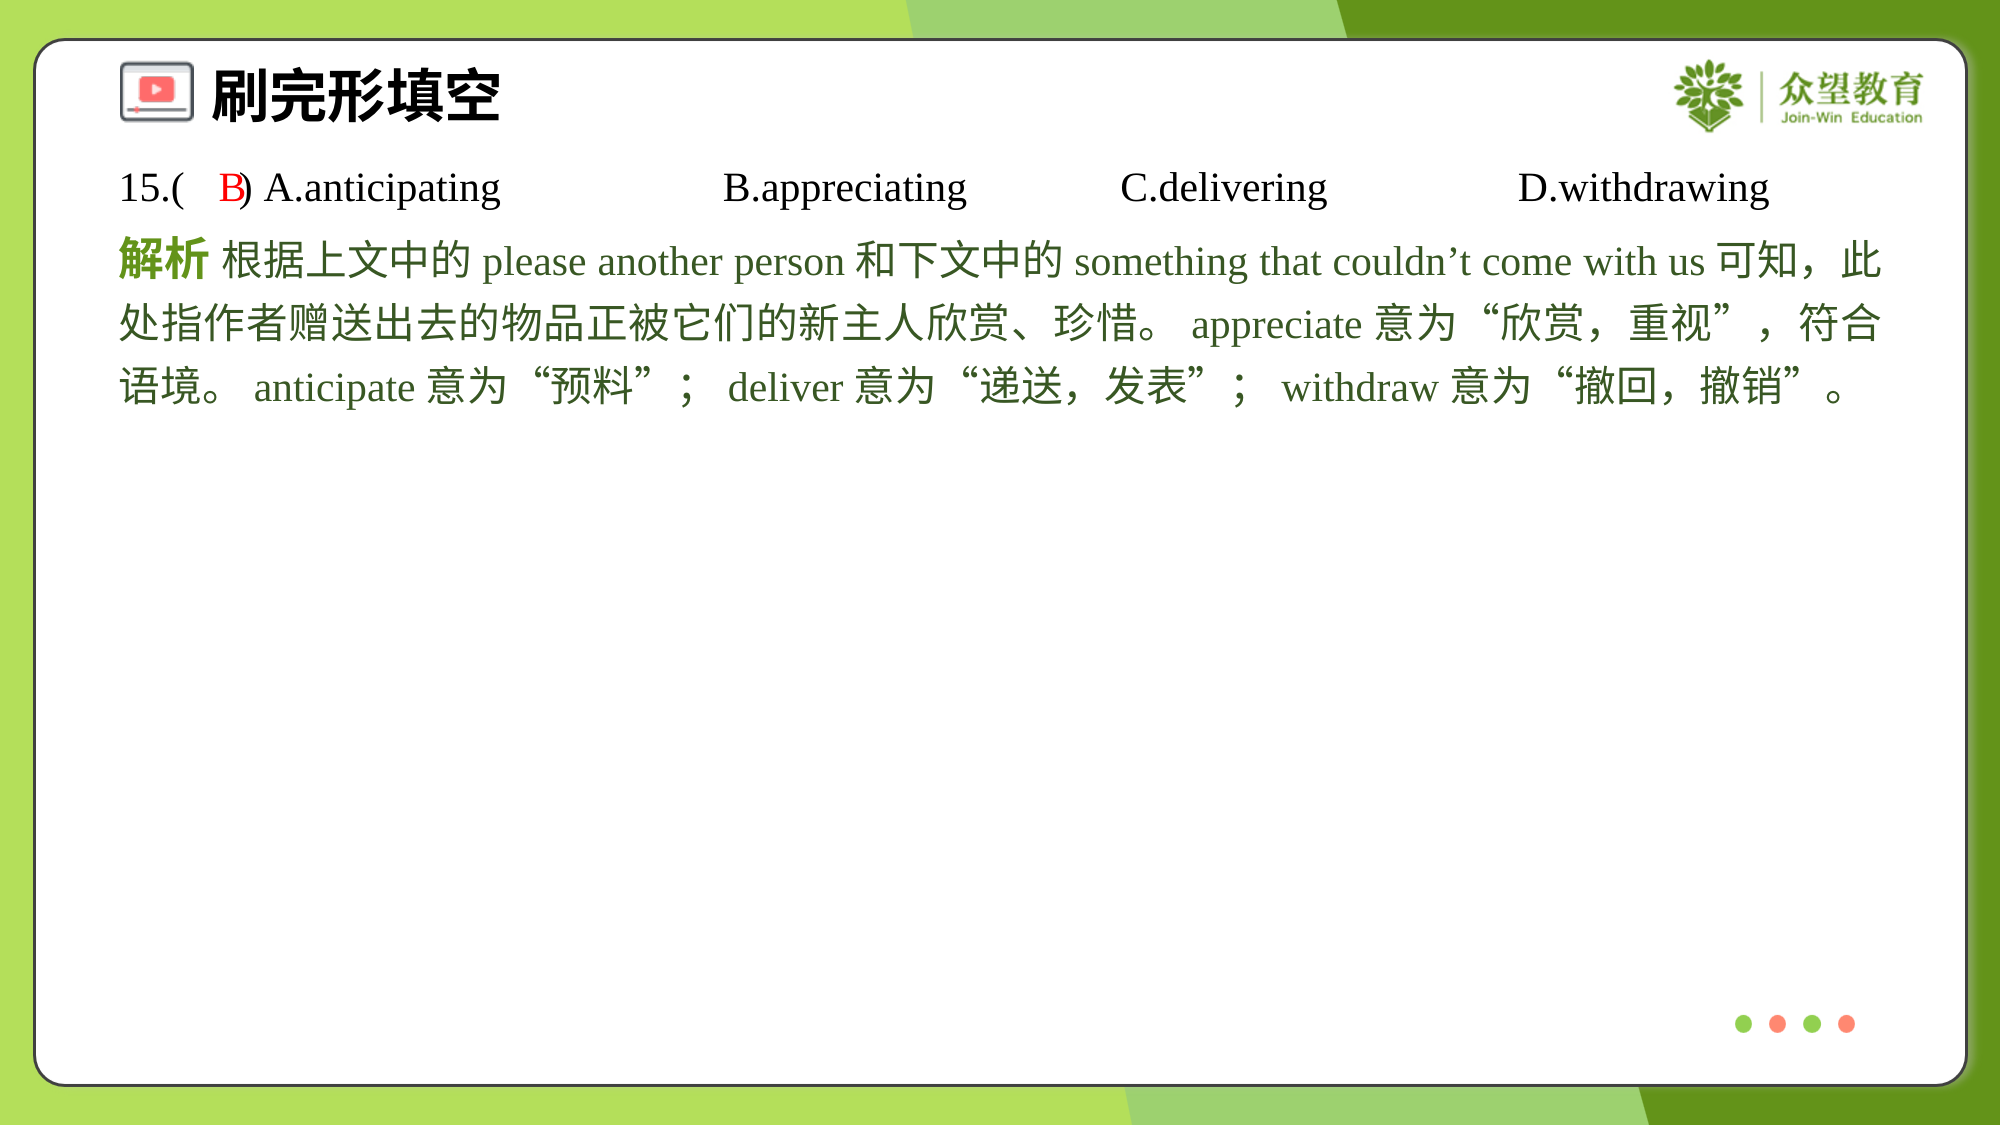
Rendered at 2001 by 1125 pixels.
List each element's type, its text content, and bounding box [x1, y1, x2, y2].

text_box 15.( ) A.anticipating B.appreciating C.delivering D.withdrawing [118, 146, 213, 204]
text_box 15.( ) A.anticipating B.appreciating C.delivering D.withdrawing [252, 146, 1883, 204]
text_box 解析 根据上文中的please another person和下文中的something that couldn’t come with us可知，此处指作者赠送出去的物品正被它们的新主人欣赏、珍惜。appreciate意为“欣赏，重视”，符合语境。anticipate意为“预料”；deliver意为“递送，发表”；withdraw意为“撤回，撤销”。 [118, 215, 1883, 405]
picture [0, 0, 2000, 1125]
text_box B [213, 146, 252, 205]
